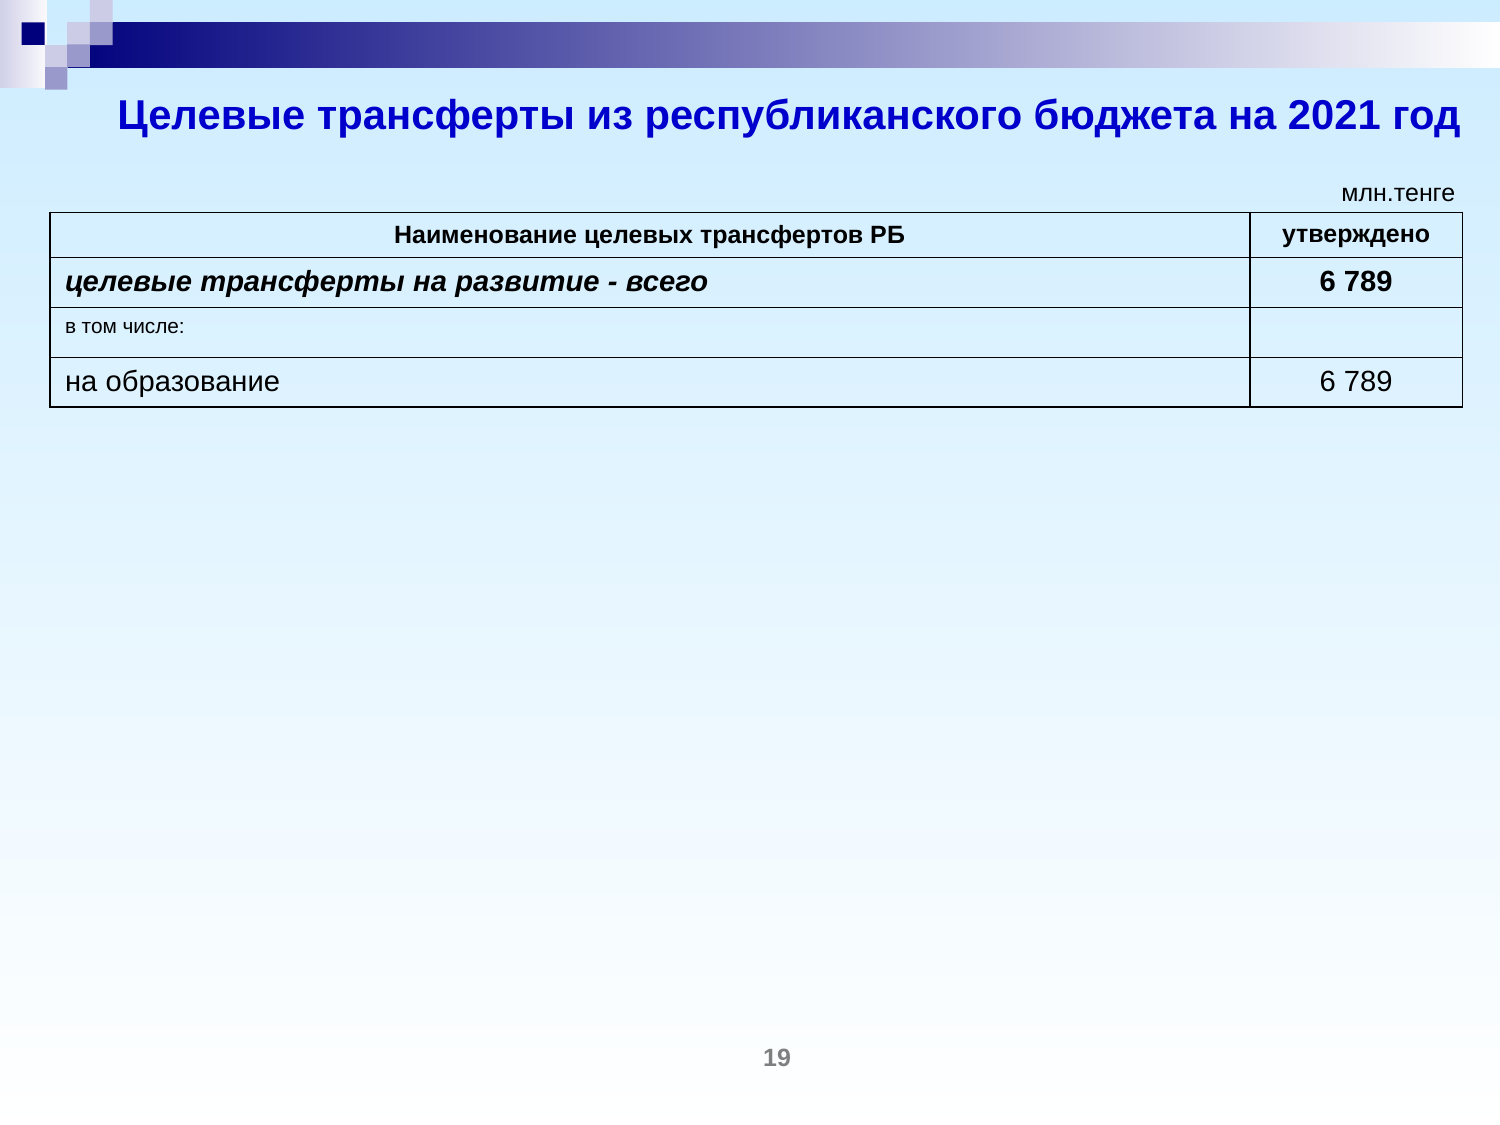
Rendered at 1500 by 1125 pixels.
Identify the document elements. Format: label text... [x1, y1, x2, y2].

table_cell 6 789 [1251, 358, 1462, 406]
title Целевые трансферты из республиканского бюджета на 2021 год [73, 87, 1500, 138]
table_cell на образование [51, 358, 1249, 406]
table_cell [1251, 308, 1462, 357]
table_cell 6 789 [1251, 258, 1462, 307]
table_header утверждено [1251, 213, 1462, 257]
table_header Наименование целевых трансфертов РБ [51, 213, 1249, 257]
table_cell целевые трансферты на развитие - всего [51, 258, 1249, 307]
table_cell в том числе: [51, 308, 1249, 357]
text_box 19 [627, 1024, 928, 1088]
text_box млн.тенге [1295, 174, 1500, 208]
